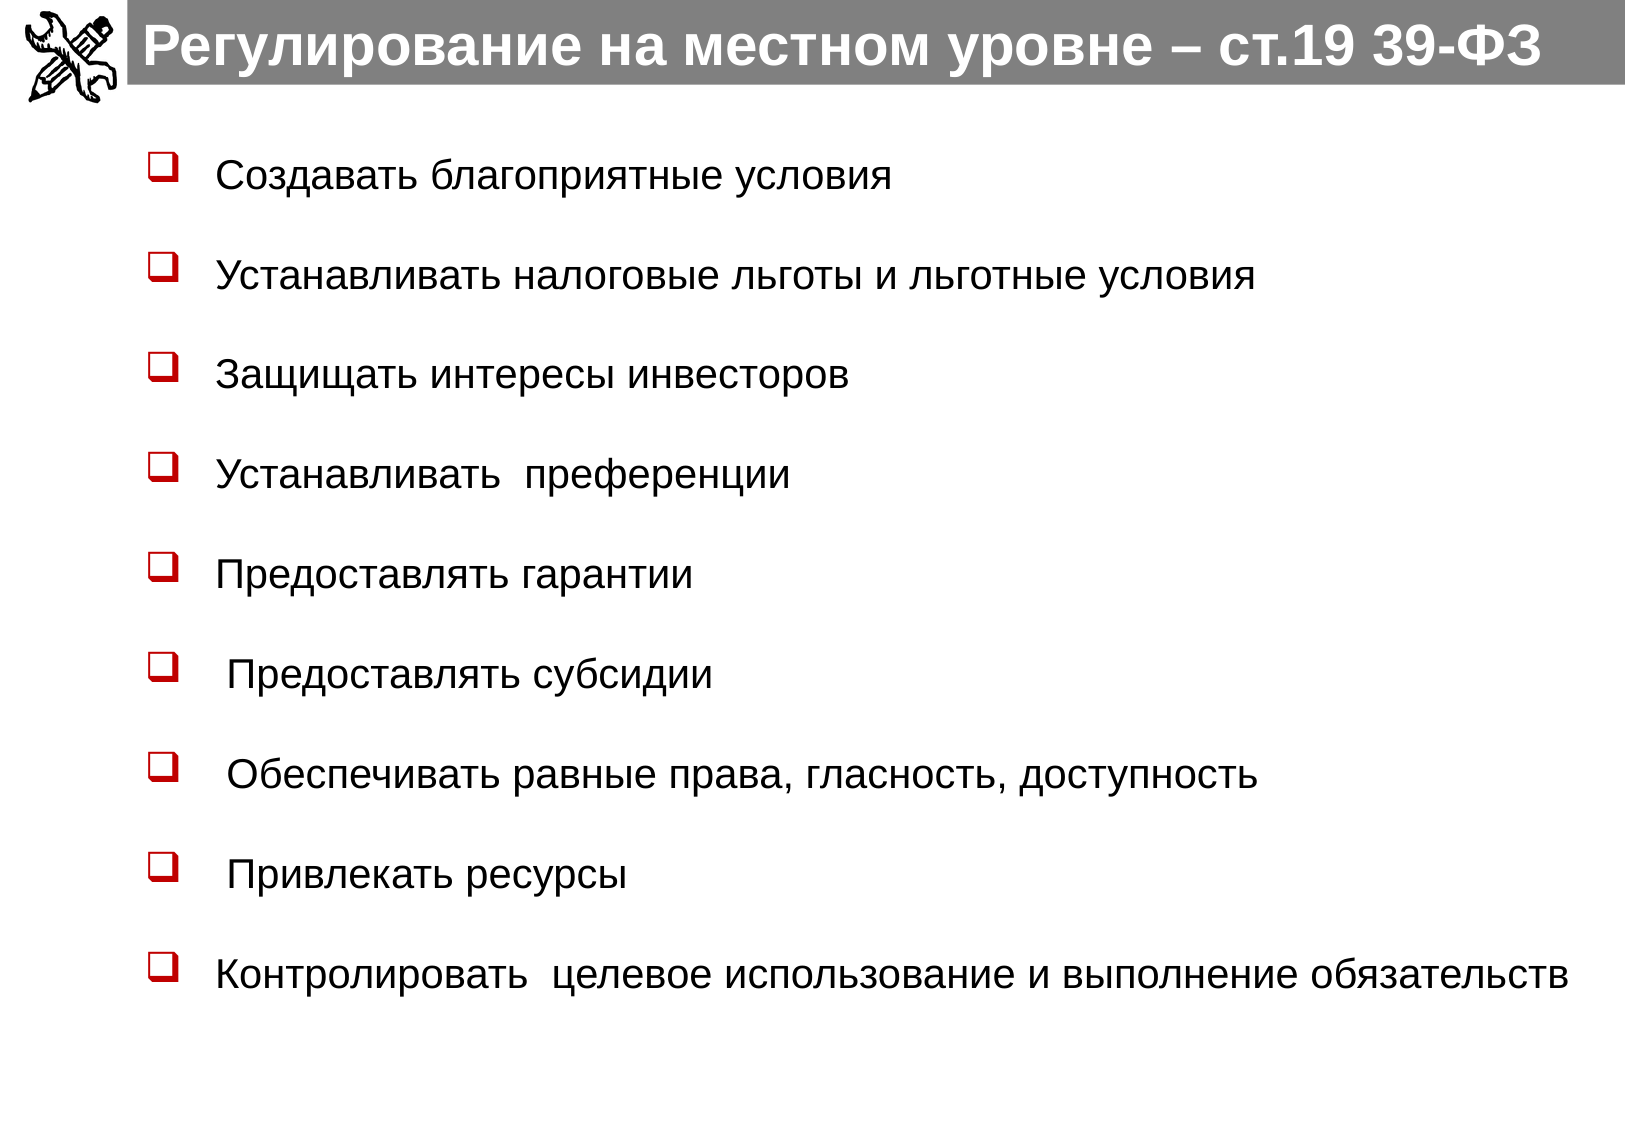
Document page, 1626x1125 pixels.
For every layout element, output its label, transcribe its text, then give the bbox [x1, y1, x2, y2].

text_box Регулирование на местном уровне – ст.19 39-ФЗ [129, 0, 1625, 85]
picture [11, 0, 128, 116]
text_box Создавать благоприятные условия Устанавливать налоговые льготы и льготные условия Защищать интересы инвесторов Устанавливать преференции Предоставлять гарантии Предоставлять субсидии Обеспечивать равные права, гласность, доступность Привлекать ресурсы Контролировать целевое использование и выполнение обязательств [130, 115, 1589, 1105]
